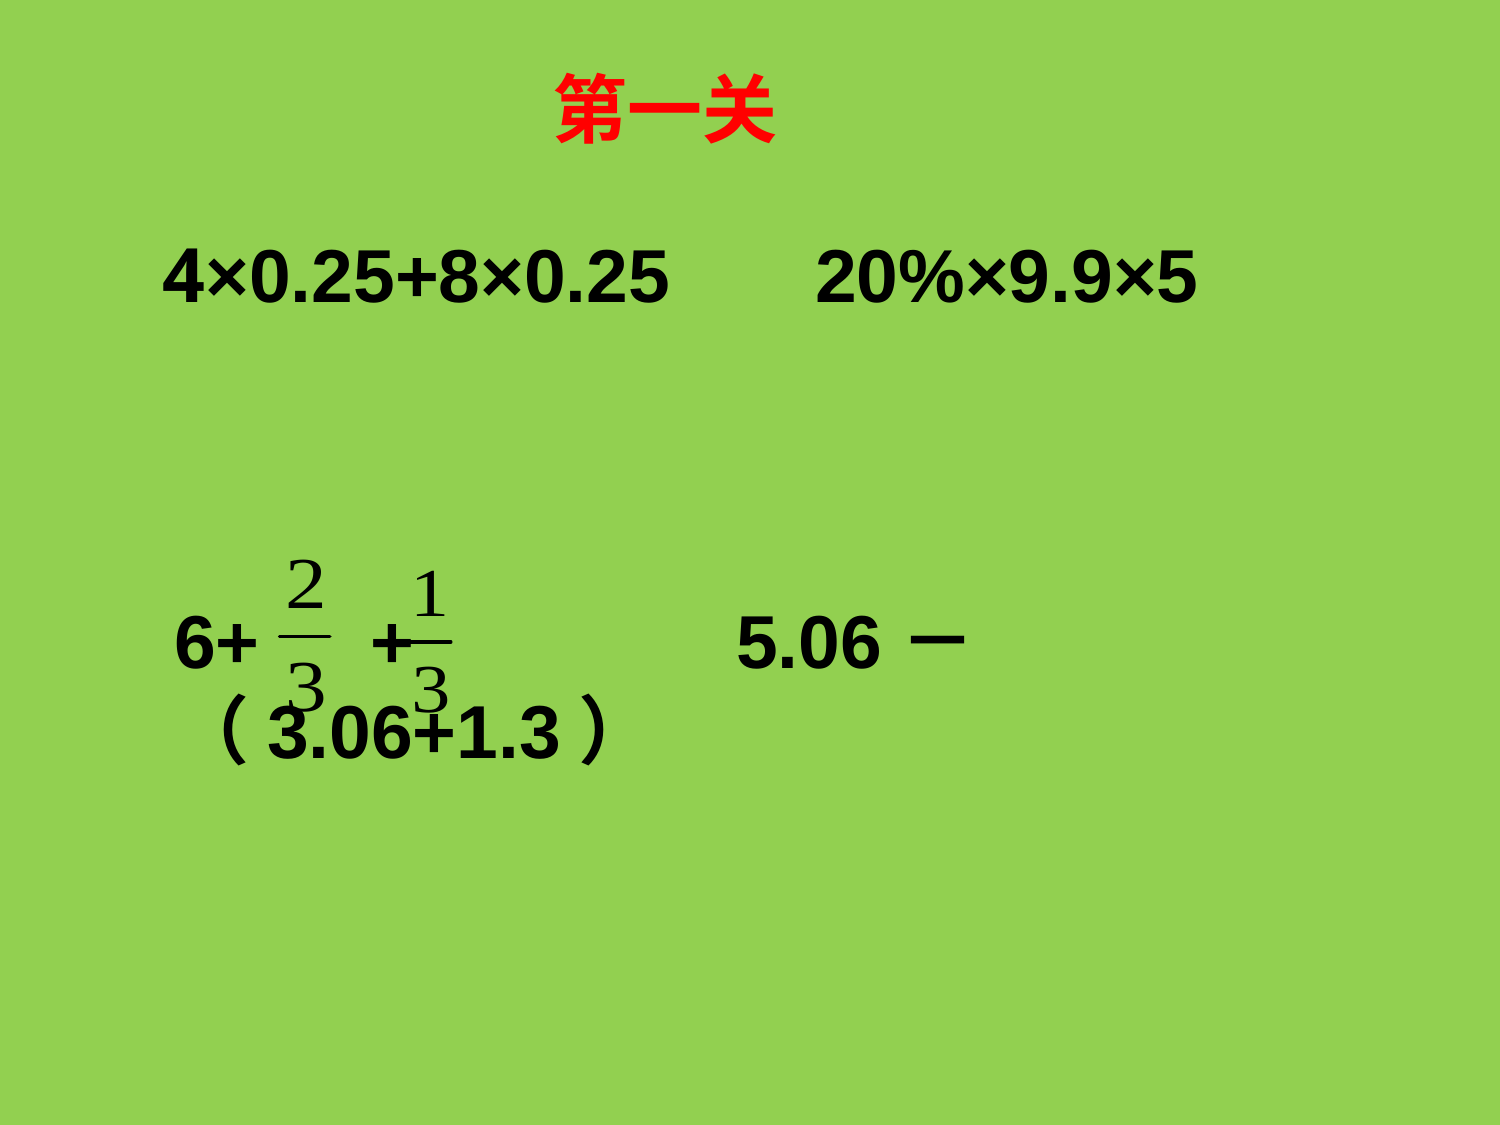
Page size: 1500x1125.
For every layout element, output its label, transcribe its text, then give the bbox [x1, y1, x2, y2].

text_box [159, 538, 1448, 729]
text_box 4×0.25+8×0.25 20%×9.9×5 [147, 219, 1412, 325]
text_box 第一关 [537, 54, 1046, 160]
